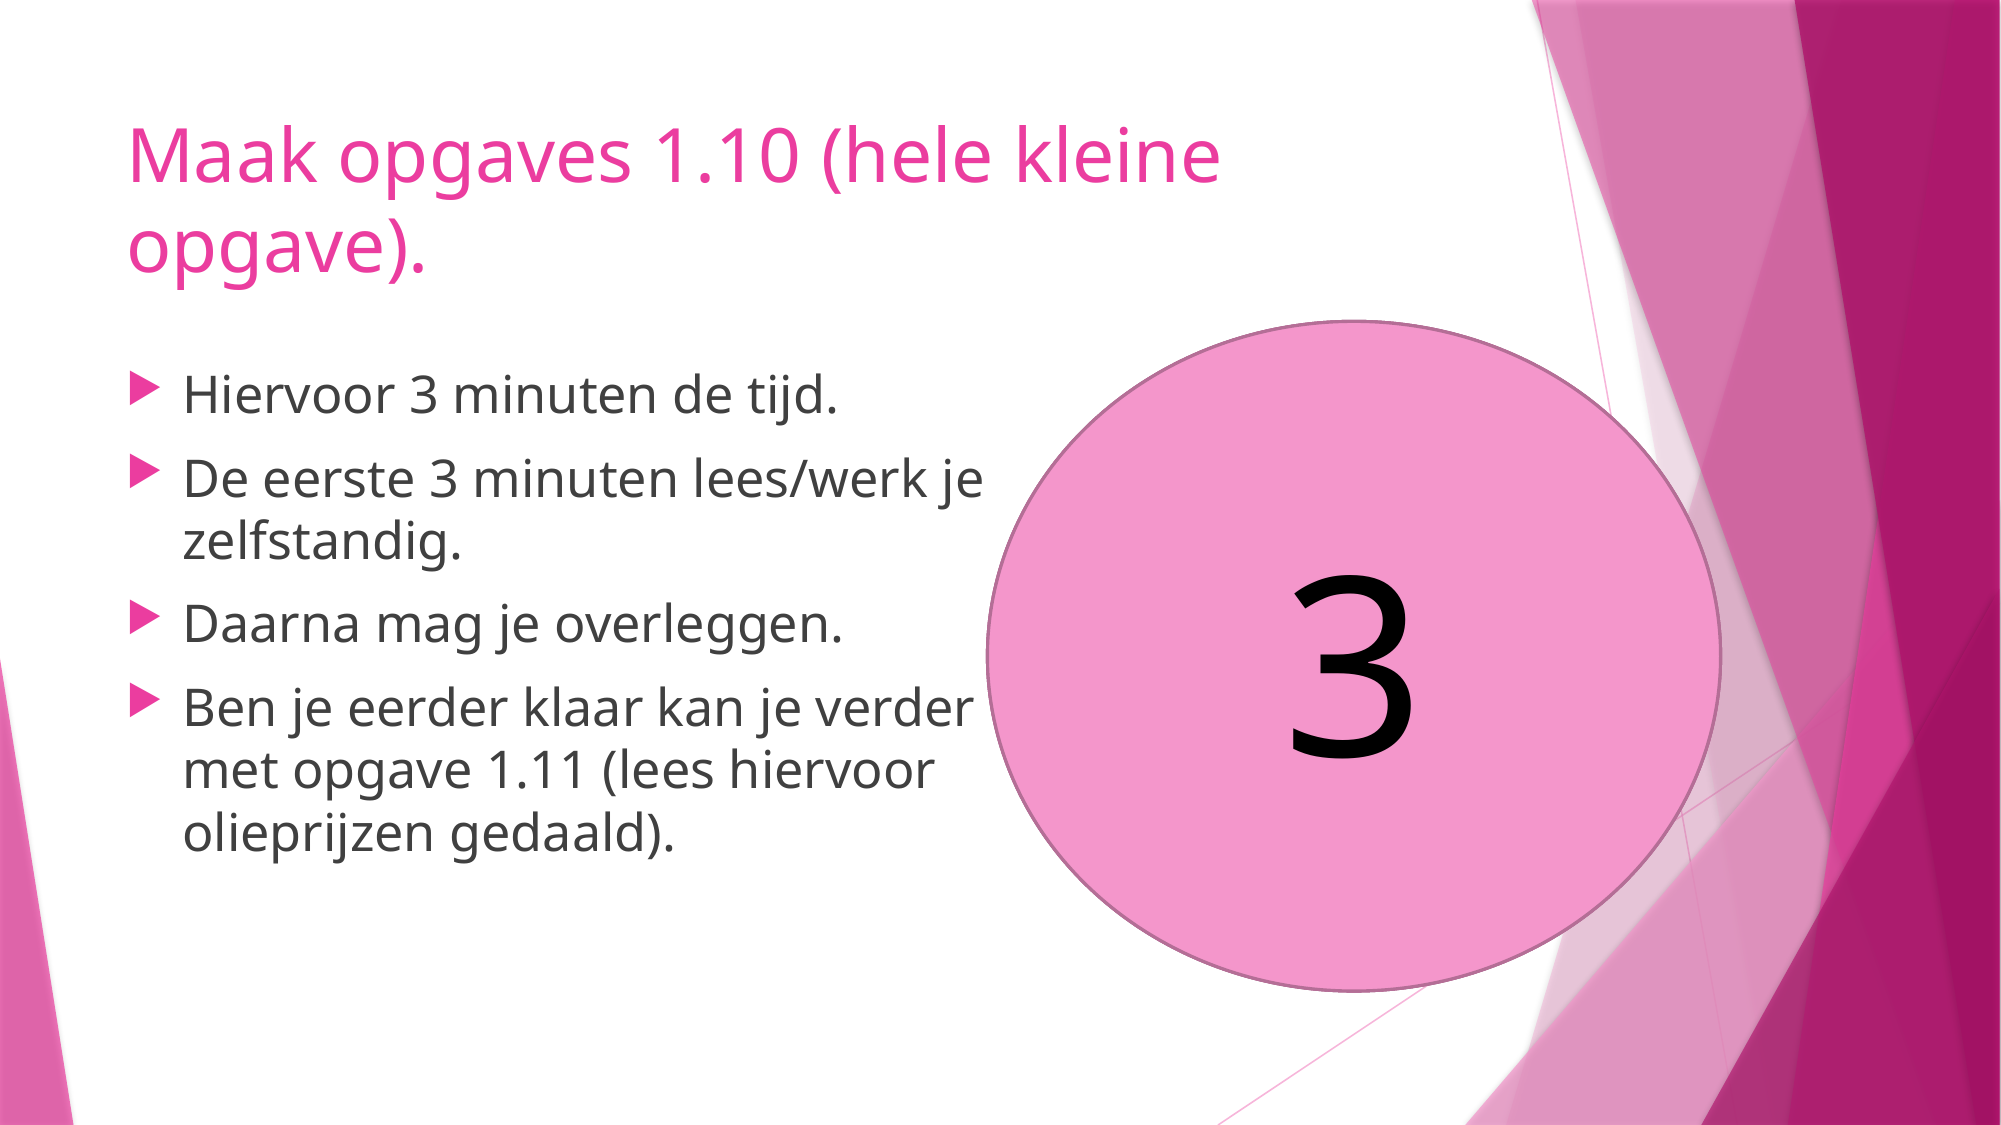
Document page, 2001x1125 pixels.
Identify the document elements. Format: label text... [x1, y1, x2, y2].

list Hiervoor 3 minuten de tijd. De eerste 3 minuten lees/werk je zelfstandig. Daarna mag je overleggen. Ben je eerder klaar kan je verder met opgave 1.11 (lees hiervoor olieprijzen gedaald). [111, 354, 1046, 992]
title Maak opgaves 1.10 (hele kleine opgave). [111, 99, 1522, 317]
text_box 3 [985, 319, 1723, 993]
